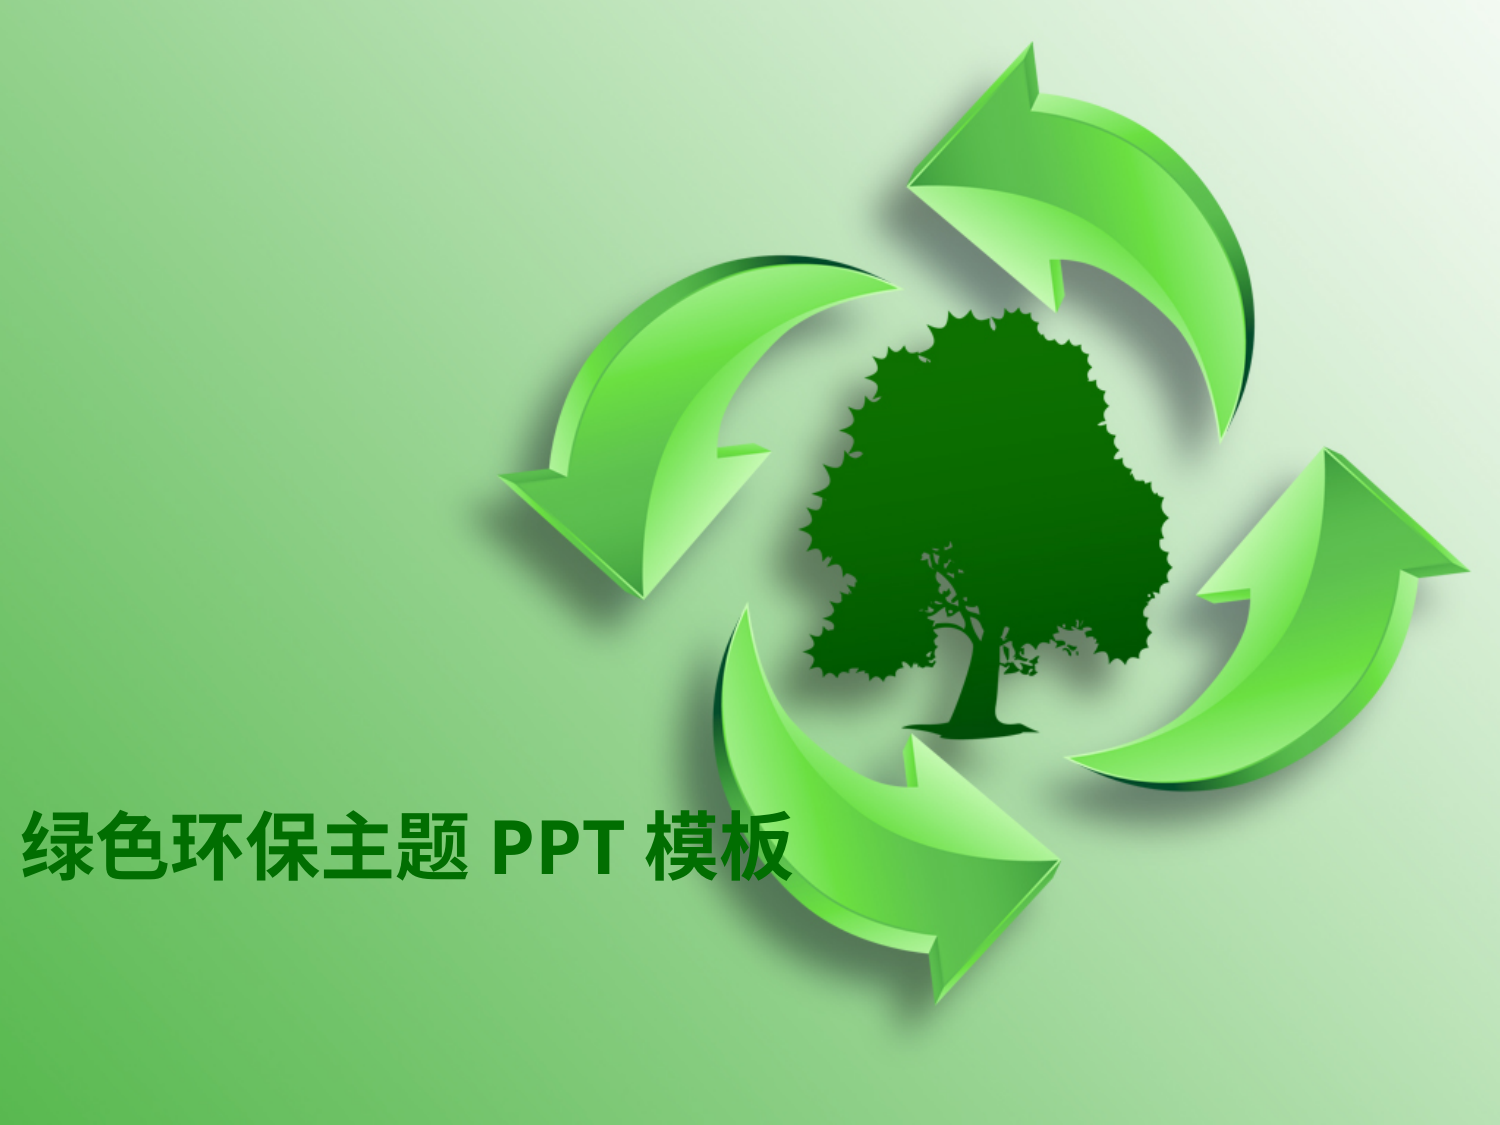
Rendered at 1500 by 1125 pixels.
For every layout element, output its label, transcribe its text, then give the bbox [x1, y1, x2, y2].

title 绿色环保主题PPT模板 [5, 786, 869, 903]
picture [0, 0, 1500, 1125]
